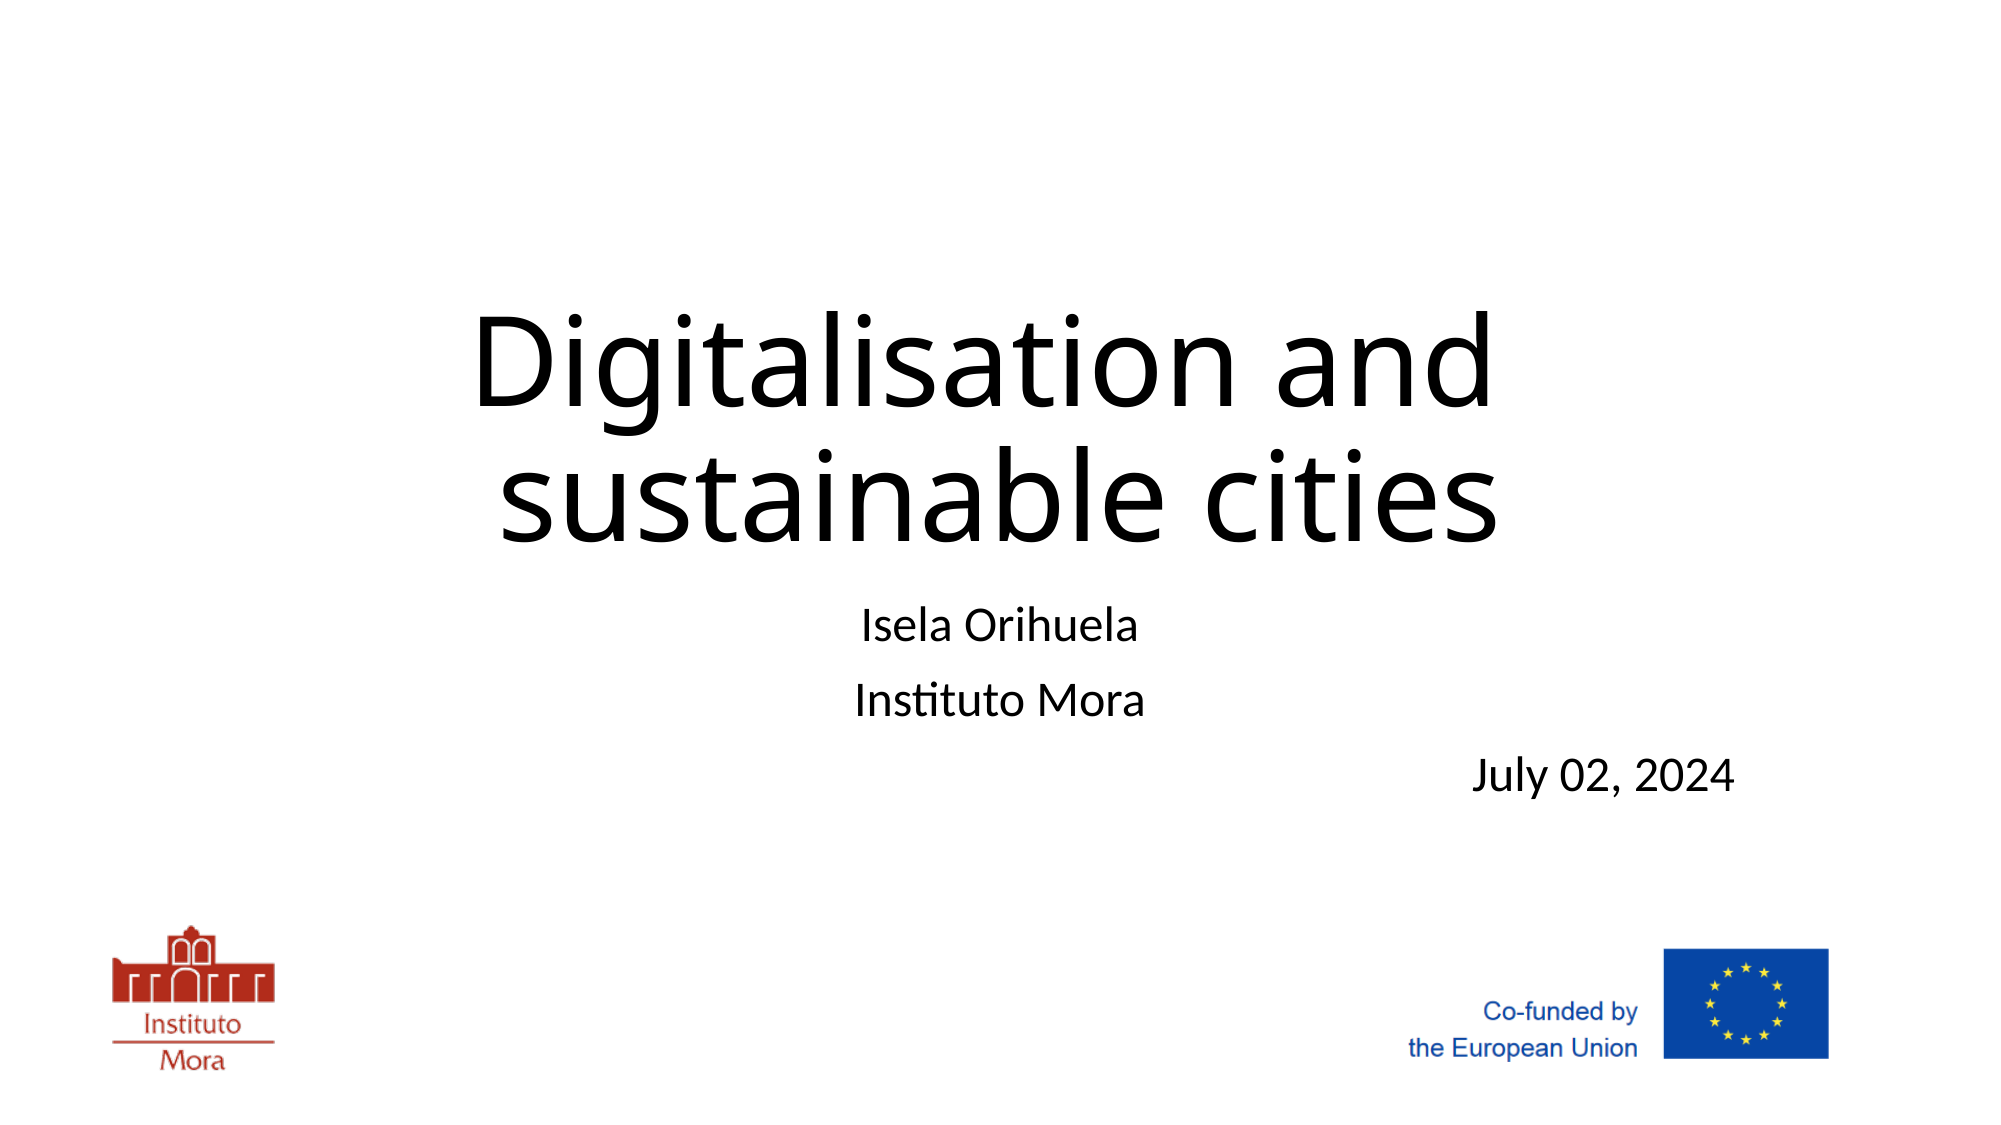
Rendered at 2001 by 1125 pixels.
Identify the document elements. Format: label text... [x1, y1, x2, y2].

picture [90, 877, 296, 1120]
picture [1406, 946, 1830, 1062]
subtitle Isela Orihuela Instituto Mora July 02, 2024 [249, 590, 1750, 863]
title Digitalisation and sustainable cities [249, 184, 1750, 576]
